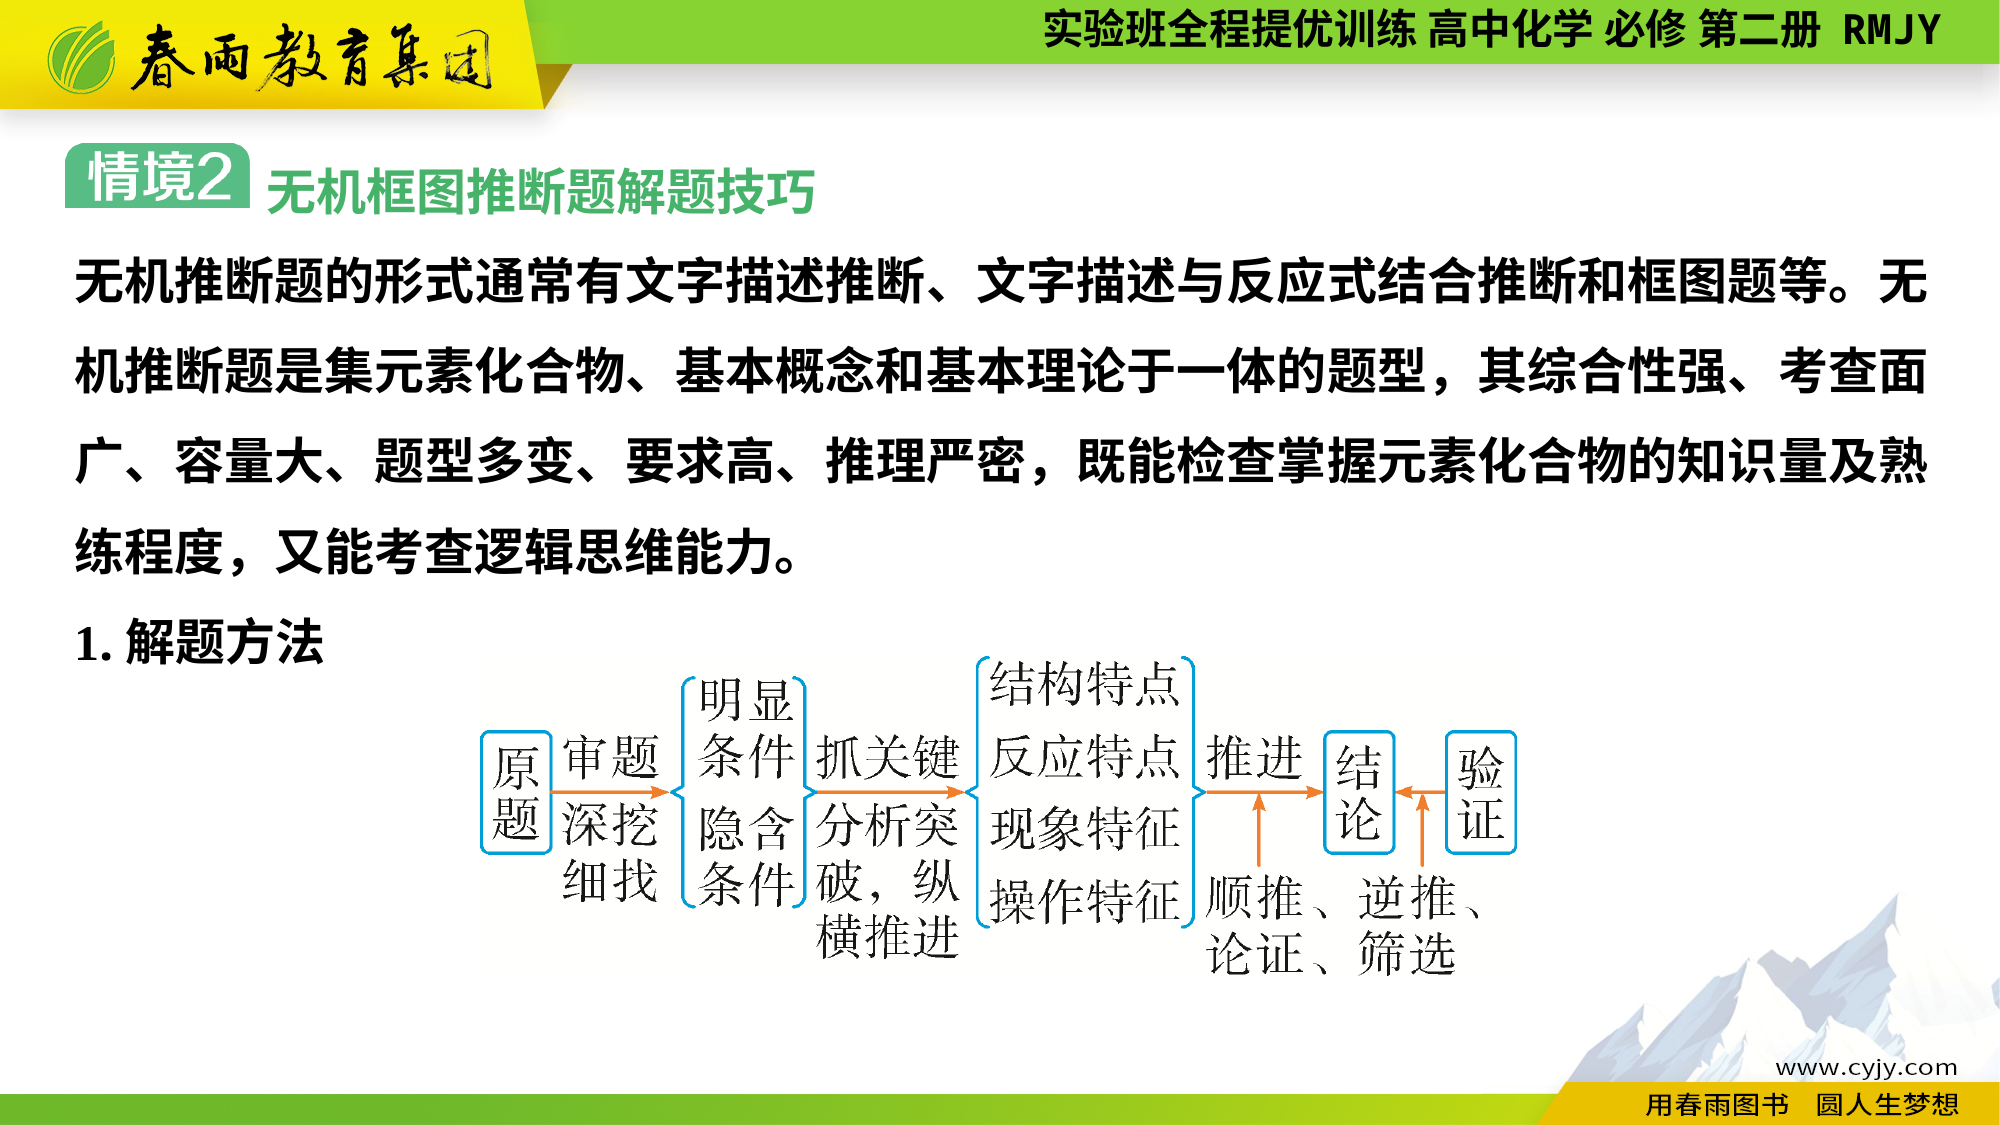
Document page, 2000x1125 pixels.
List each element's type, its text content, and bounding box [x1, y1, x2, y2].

picture [0, 0, 2000, 1125]
list 无机框图推断题解题技巧 无机推断题的形式通常有文字描述推断、文字描述与反应式结合推断和框图题等。无机推断题是集元素化合物、基本概念和基本理论于一体的题型，其综合性强、考查面广、容量大、题型多变、要求高、推理严密，既能检查掌握元素化合物的知识量及熟练程度，又能考查逻辑思维能力。 1.解题方法 [59, 122, 1944, 683]
